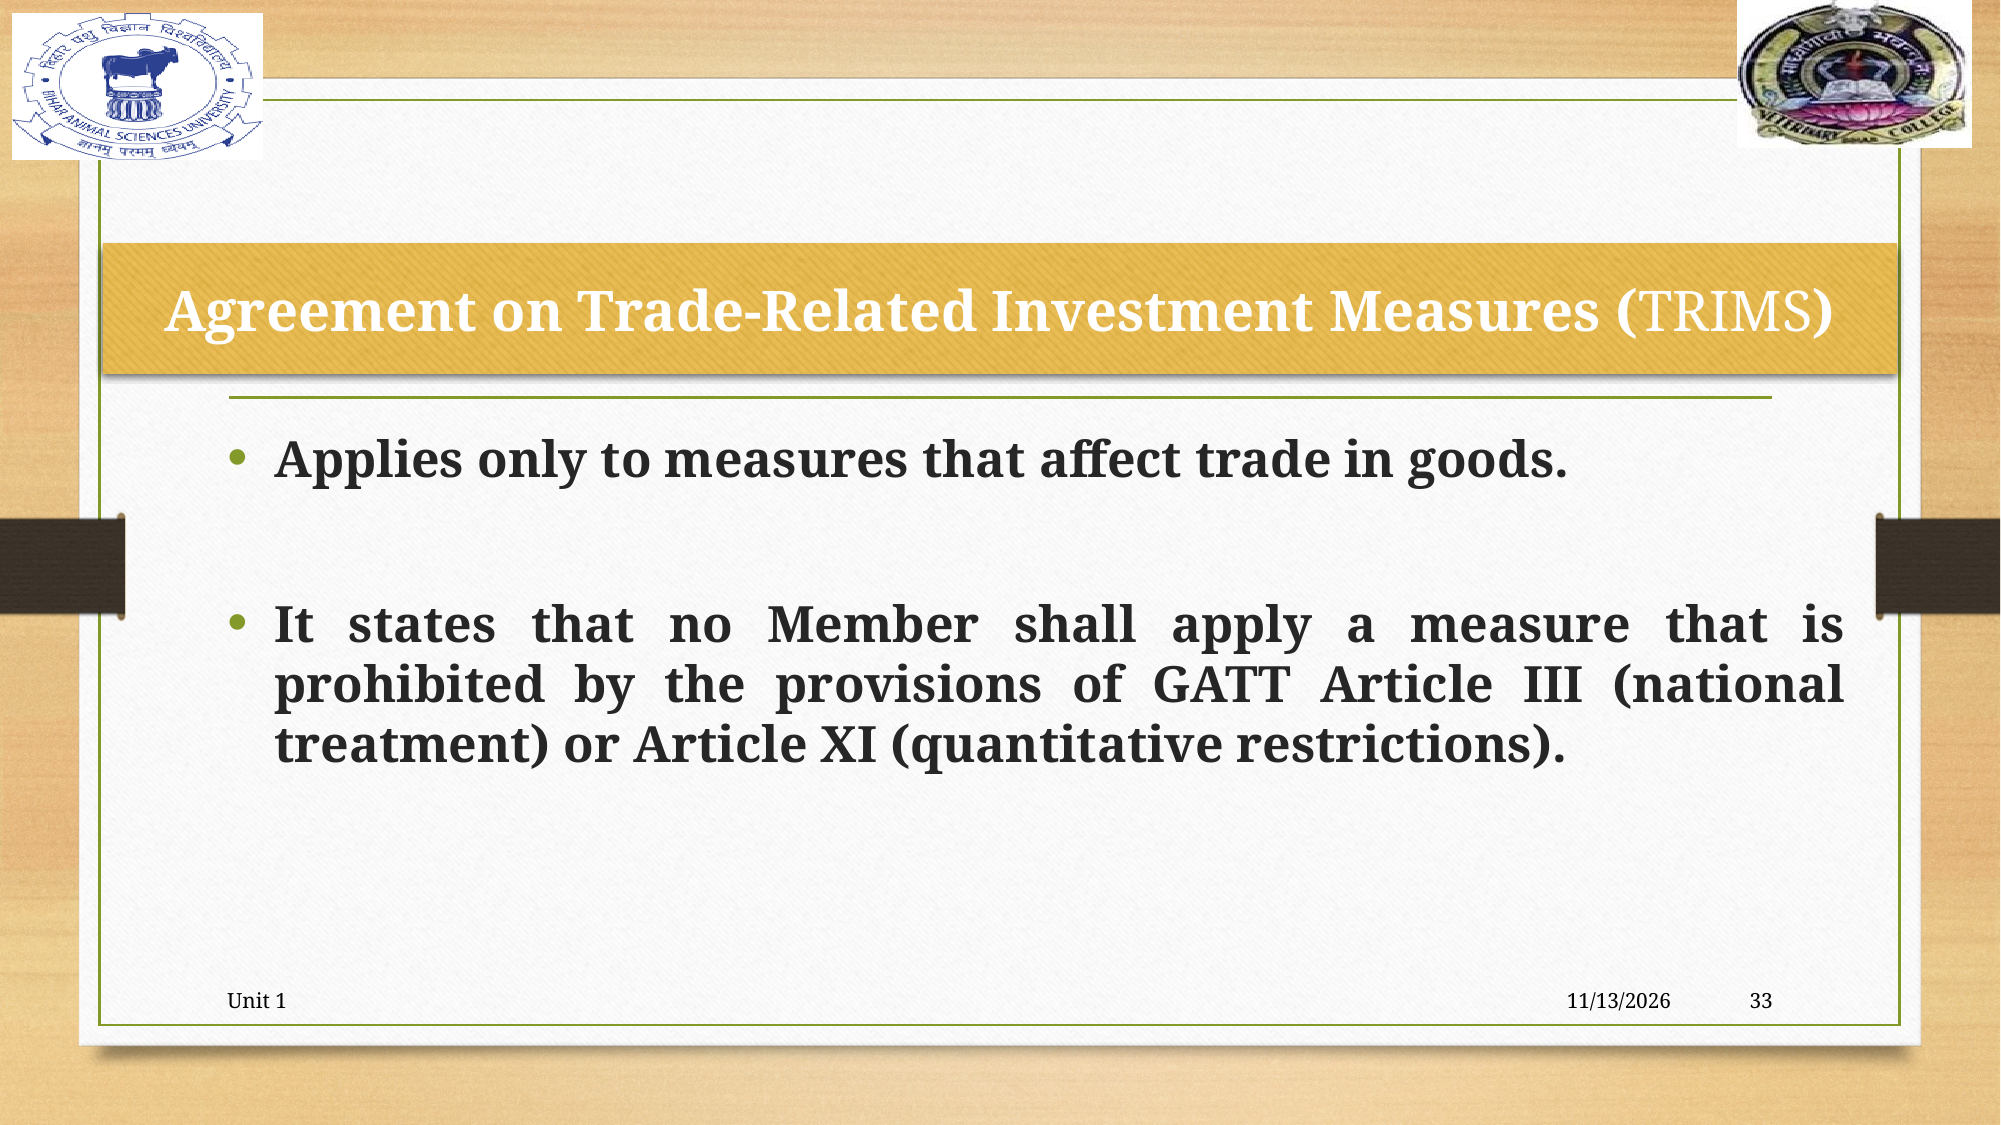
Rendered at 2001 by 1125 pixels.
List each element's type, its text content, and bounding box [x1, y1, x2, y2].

footer Unit 1 [212, 979, 1411, 1025]
picture [0, 0, 2001, 1125]
slide_number 33 [1698, 979, 1788, 1025]
title Agreement on Trade-Related Investment Measures (TRIMS) [102, 243, 1898, 374]
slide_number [1423, 979, 1686, 1025]
list Applies only to measures that affect trade in goods. It states that no Member shall apply a measure that is prohibited by the provisions of GATT Article III (national treatment) or Article XI (quantitative restrictions). [212, 419, 1861, 964]
